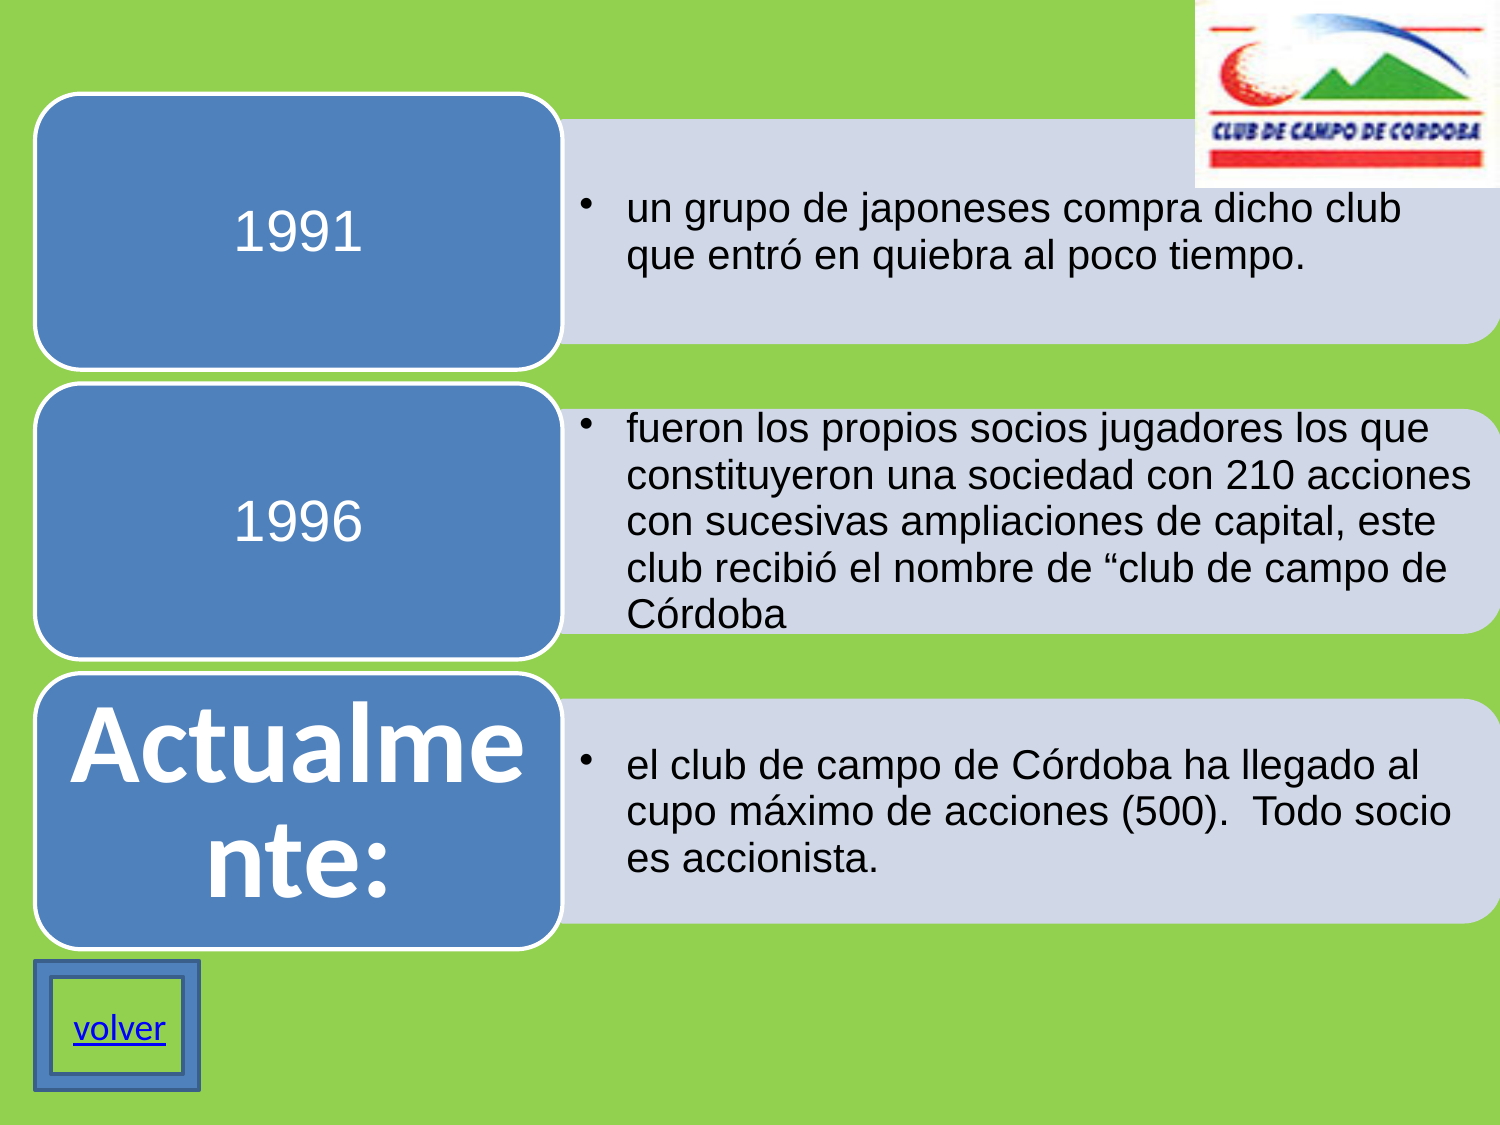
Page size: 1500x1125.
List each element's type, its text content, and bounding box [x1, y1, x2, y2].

text_box [33, 959, 201, 1092]
picture [1195, 0, 1500, 188]
text_box volver [58, 996, 207, 1056]
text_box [34, 93, 1500, 950]
